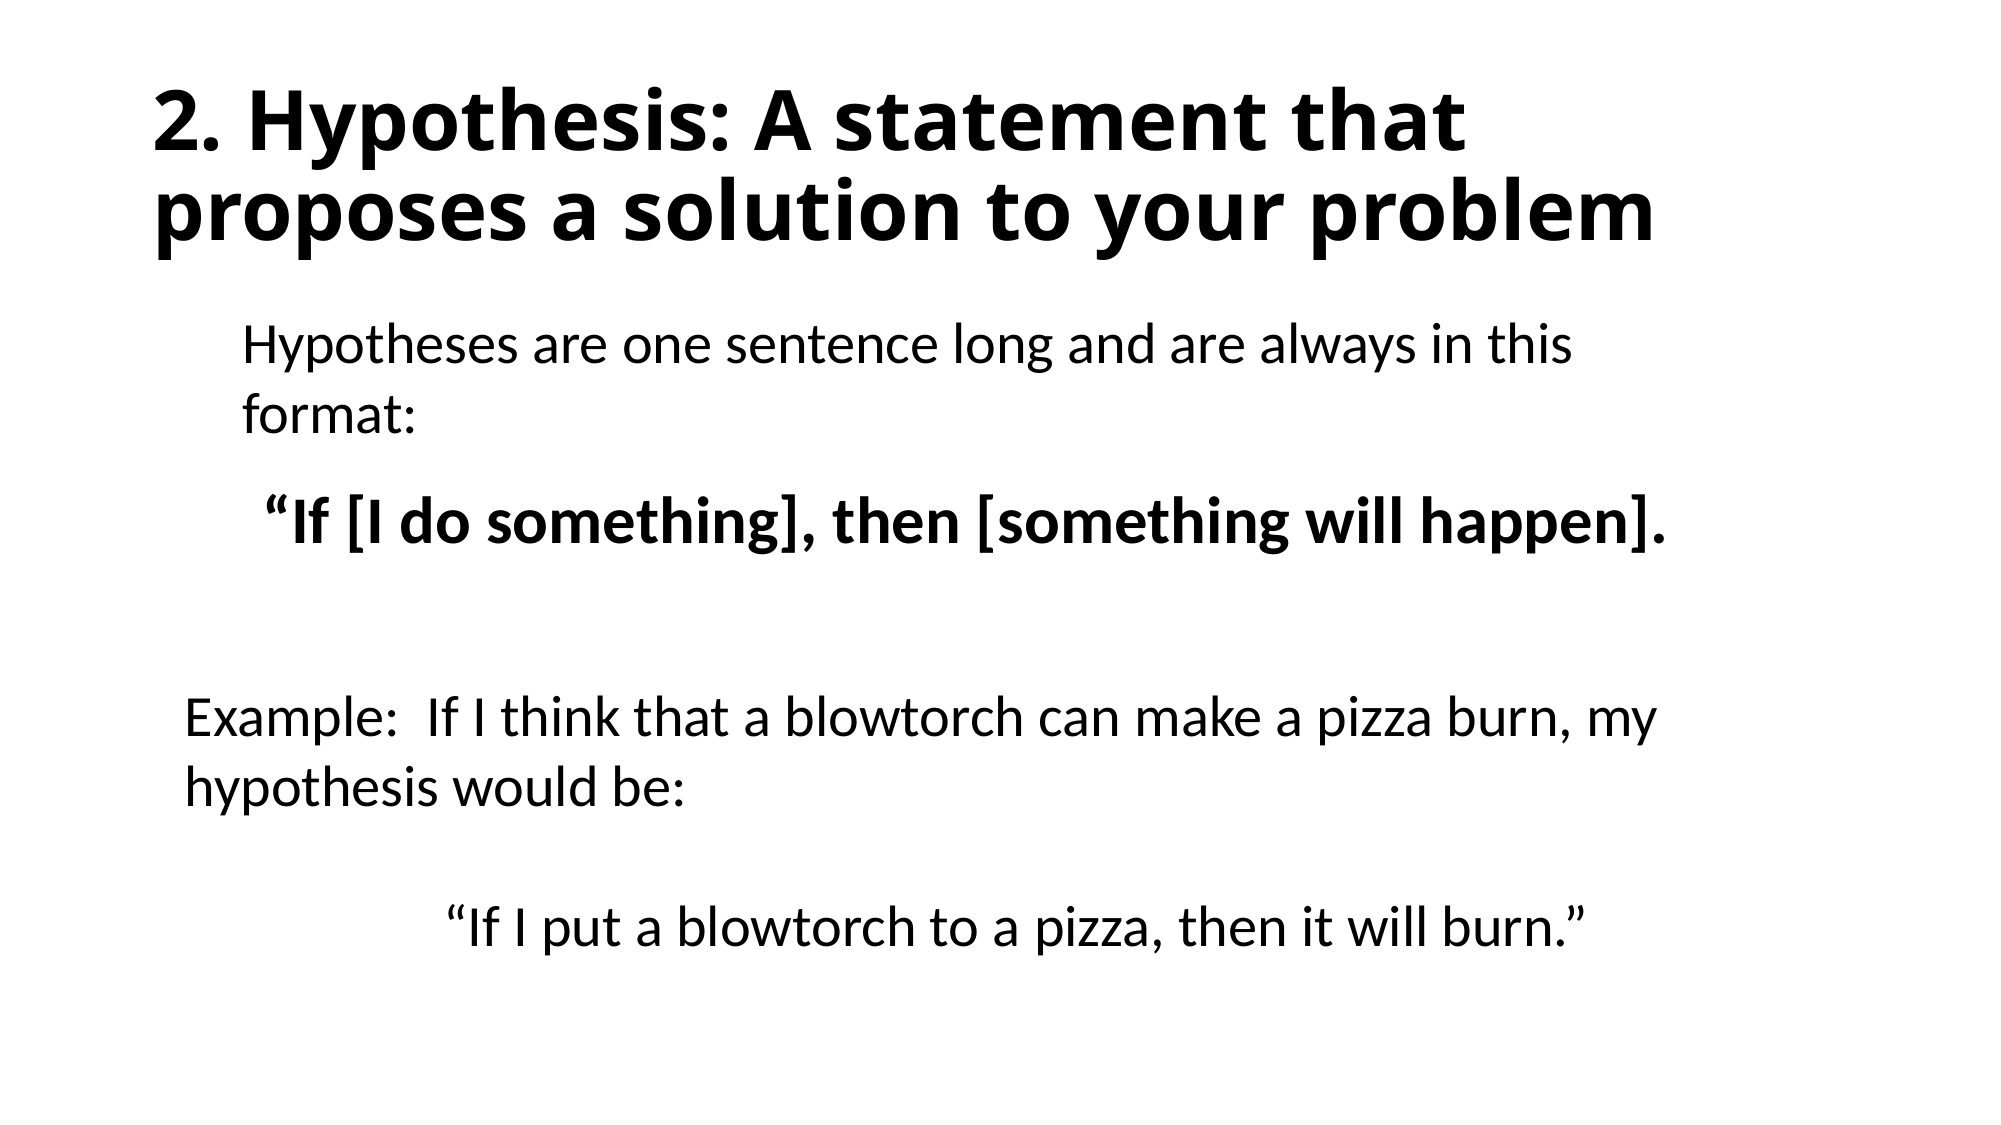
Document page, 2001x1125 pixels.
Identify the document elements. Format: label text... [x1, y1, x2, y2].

text_box Example: If I think that a blowtorch can make a pizza burn, my hypothesis would be: “If I put a blowtorch to a pizza, then it will burn.” [170, 670, 1863, 966]
text_box Hypotheses are one sentence long and are always in this format: [227, 297, 1721, 453]
text_box “If [I do something], then [something will happen]. [247, 469, 2000, 564]
title 2. Hypothesis: A statement that proposes a solution to your problem [137, 59, 1863, 278]
